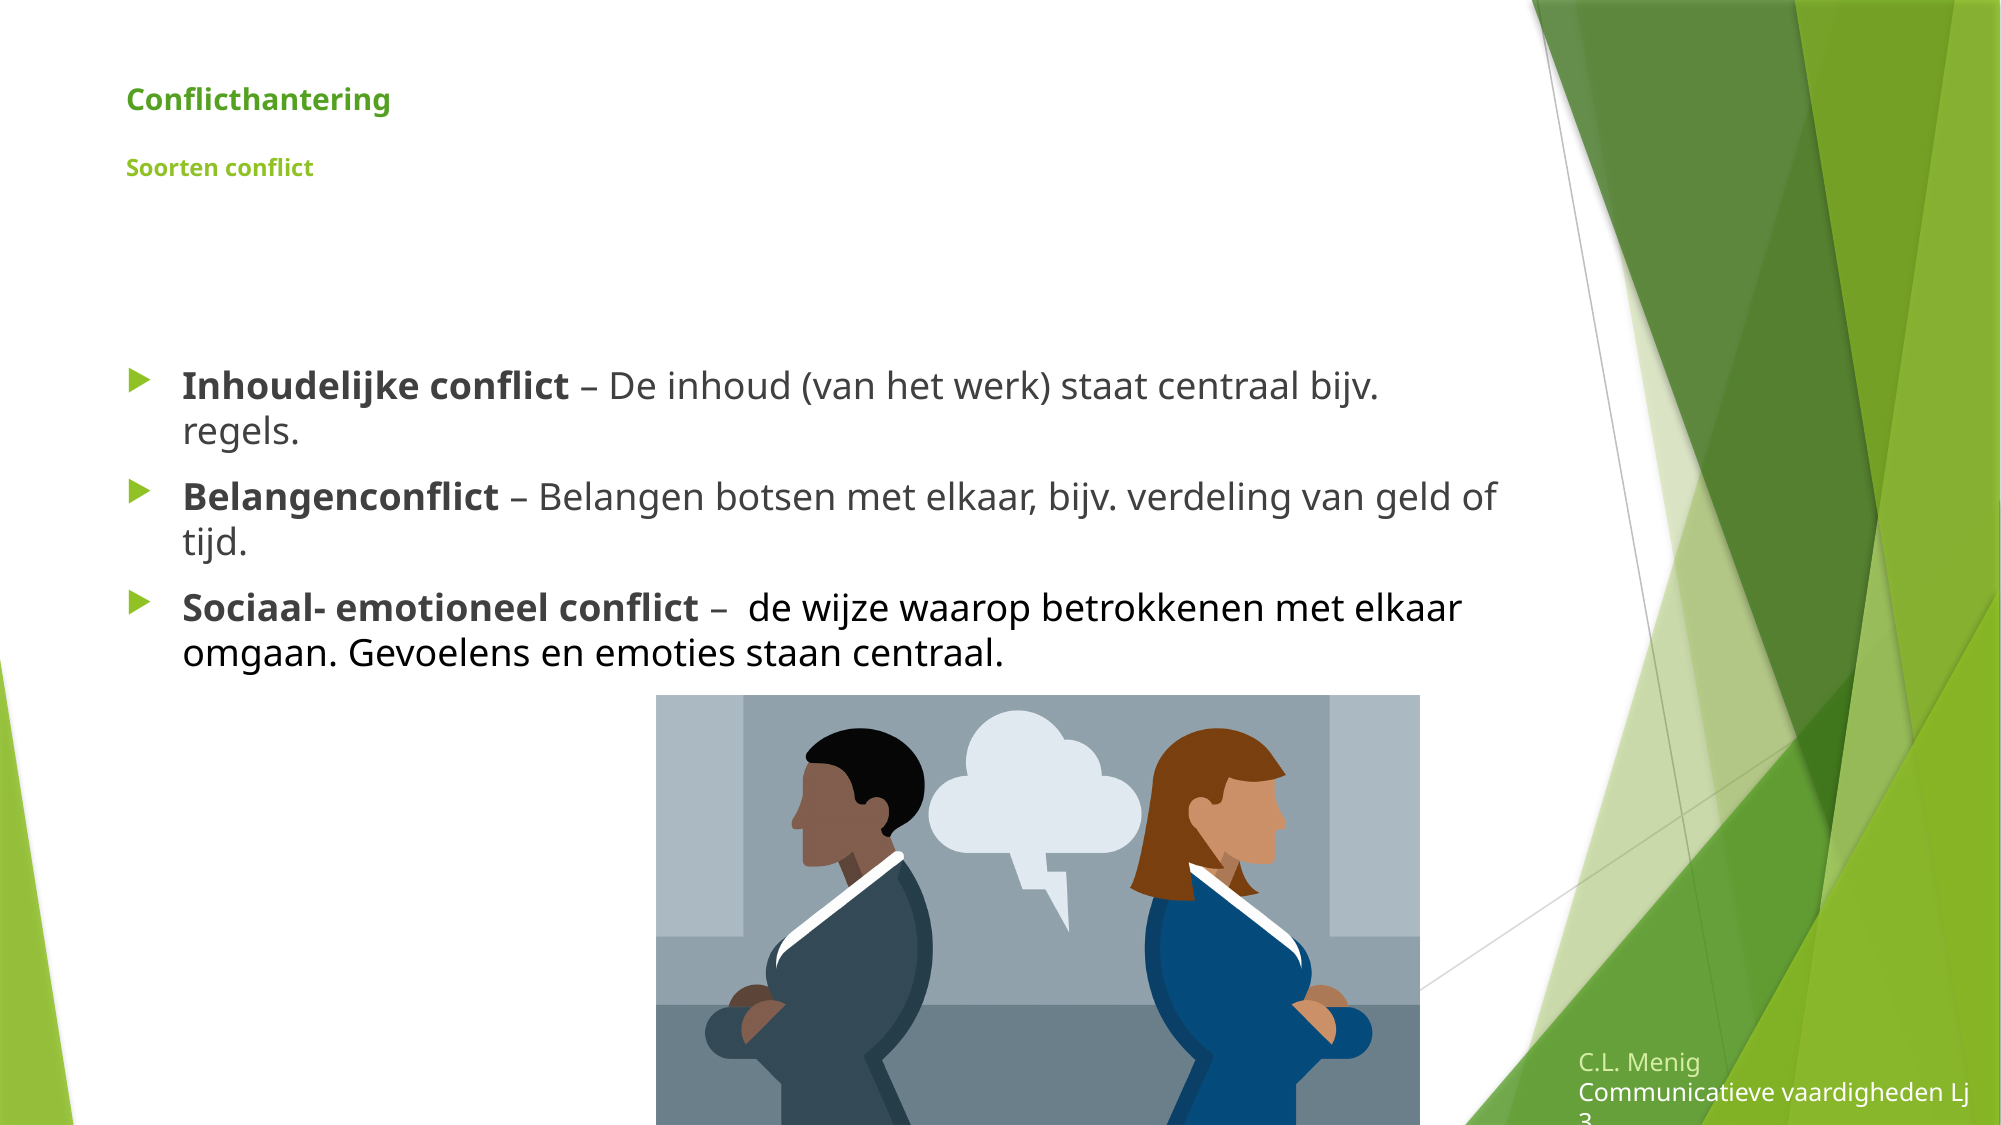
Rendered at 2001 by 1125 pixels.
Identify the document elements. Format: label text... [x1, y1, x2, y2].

picture [655, 694, 1421, 1125]
list Inhoudelijke conflict – De inhoud (van het werk) staat centraal bijv. regels. Belangenconflict – Belangen botsen met elkaar, bijv. verdeling van geld of tijd. Sociaal- emotioneel conflict – de wijze waarop betrokkenen met elkaar omgaan. Gevoelens en emoties staan centraal. [111, 354, 1522, 992]
text_box C.L. Menig Communicatieve vaardigheden Lj 3 [1563, 1038, 2000, 1125]
title Conflicthantering Soorten conflict [111, 72, 1522, 224]
